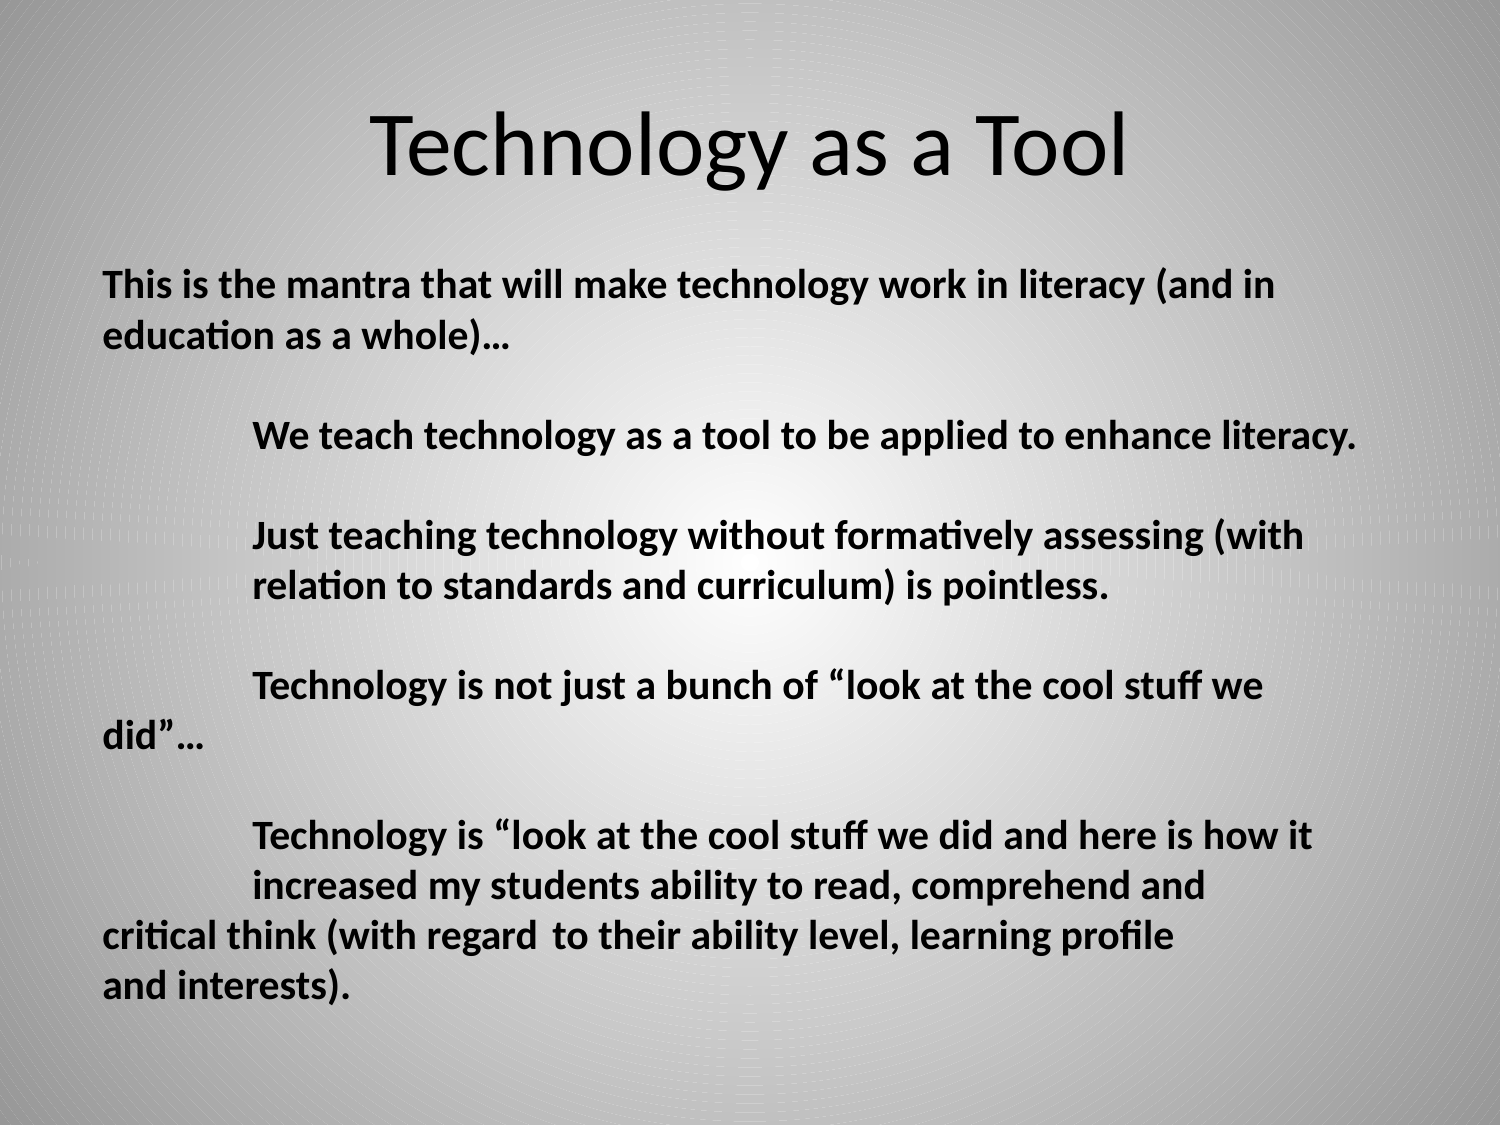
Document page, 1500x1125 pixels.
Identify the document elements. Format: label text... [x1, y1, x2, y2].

title Technology as a Tool [75, 45, 1425, 212]
text_box This is the mantra that will make technology work in literacy (and in education as a whole)… We teach technology as a tool to be applied to enhance literacy. Just teaching technology without formatively assessing (with relation to standards and curriculum) is pointless. Technology is not just a bunch of “look at the cool stuff we did”… Technology is “look at the cool stuff we did and here is how it increased my students ability to read, comprehend and critical think (with regard to their ability level, learning profile and interests). [87, 249, 1375, 1015]
text_box [49, 212, 1463, 298]
